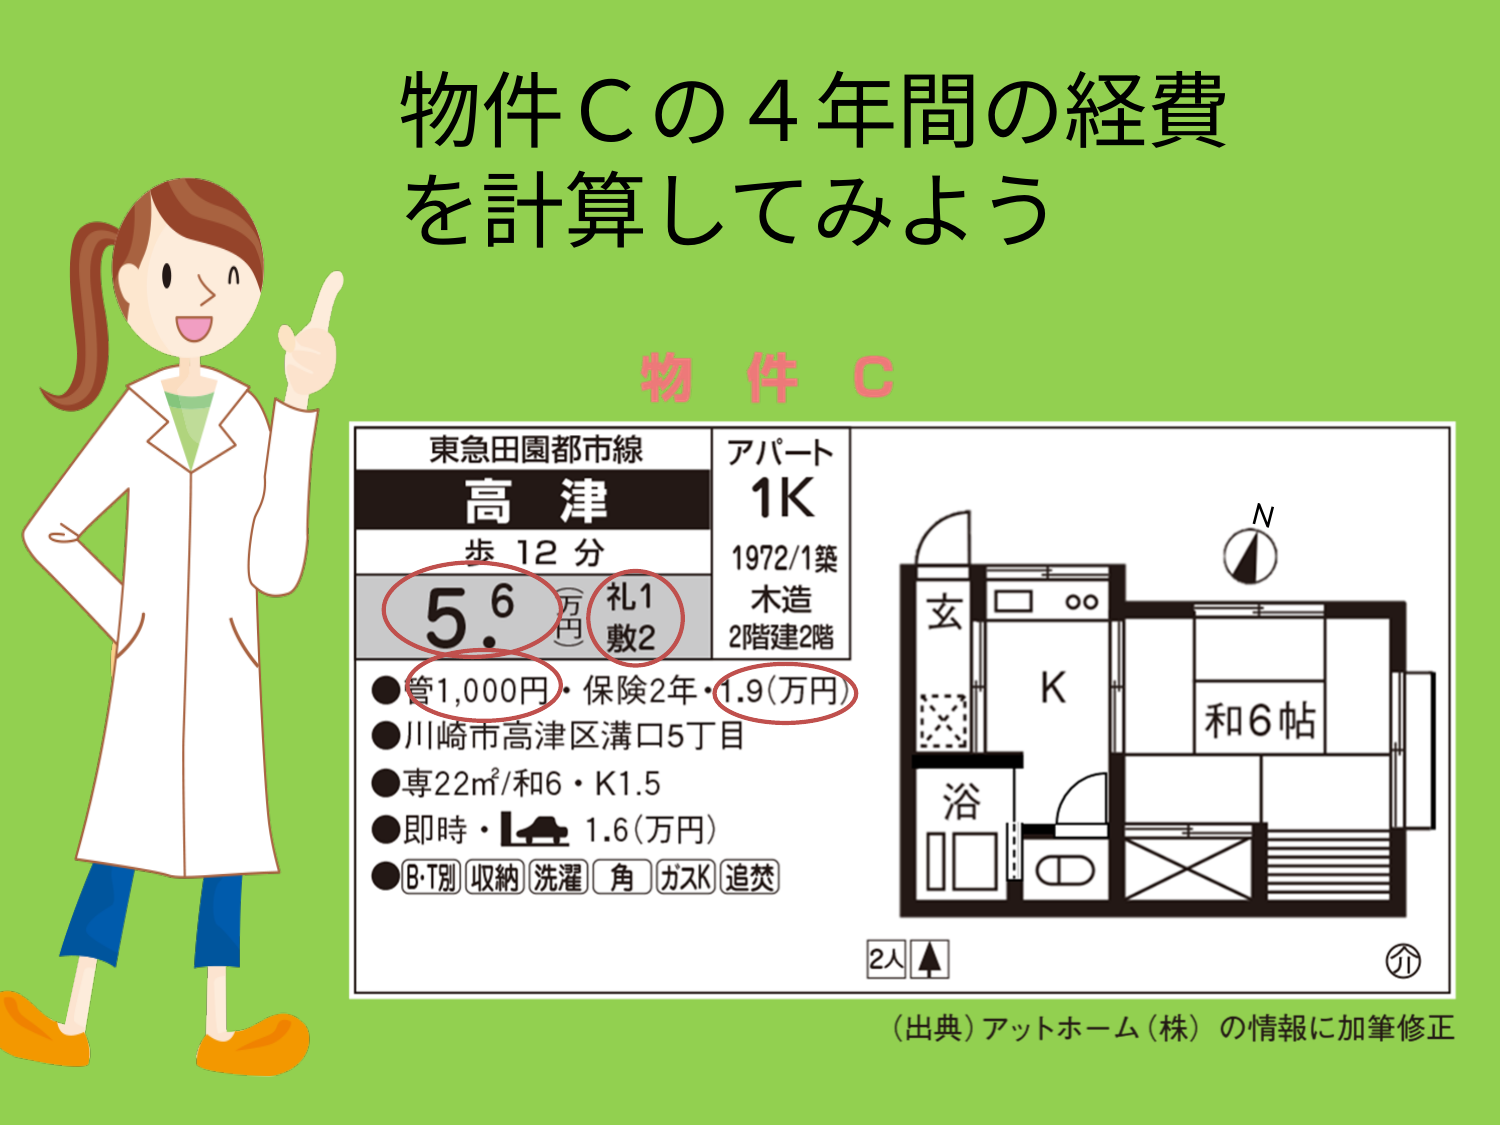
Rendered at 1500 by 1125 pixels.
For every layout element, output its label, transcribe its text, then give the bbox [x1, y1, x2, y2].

text_box 物件Ｃの４年間の経費を計算してみよう [383, 50, 1329, 266]
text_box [357, 326, 1467, 1071]
picture [0, 164, 353, 1098]
